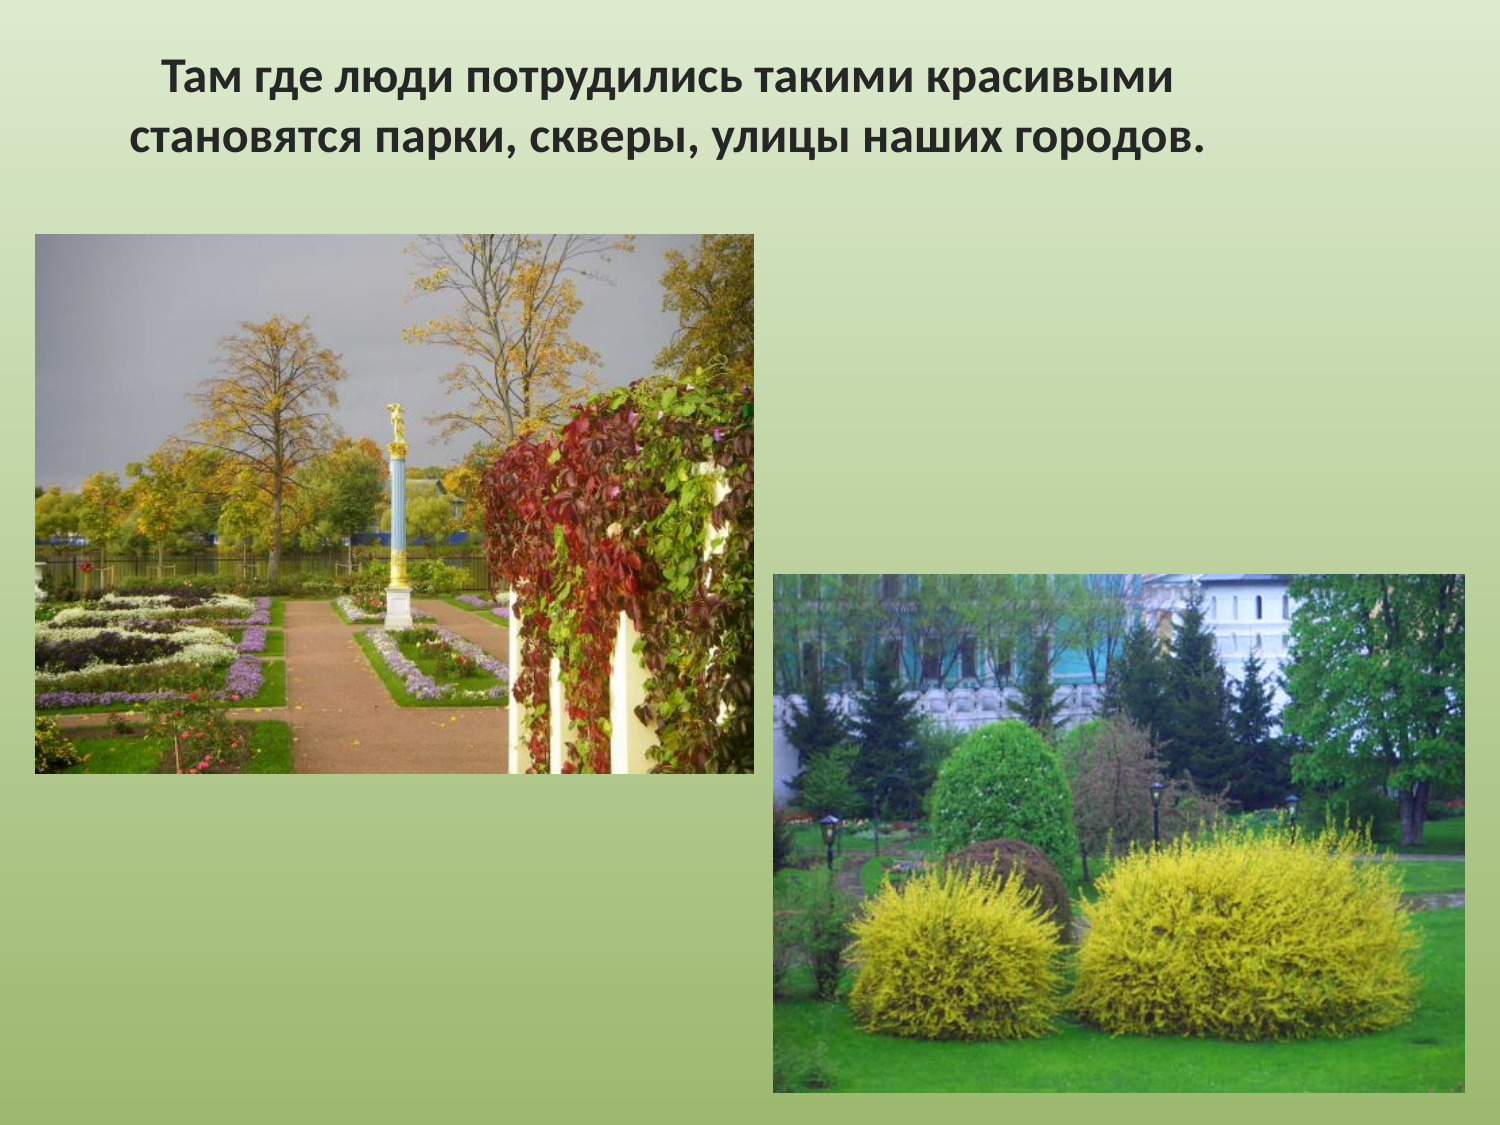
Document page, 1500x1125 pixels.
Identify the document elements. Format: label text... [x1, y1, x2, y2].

picture [34, 234, 754, 774]
text_box Там где люди потрудились такими красивыми становятся парки, скверы, улицы наших городов. [105, 35, 1231, 171]
picture [773, 573, 1466, 1093]
